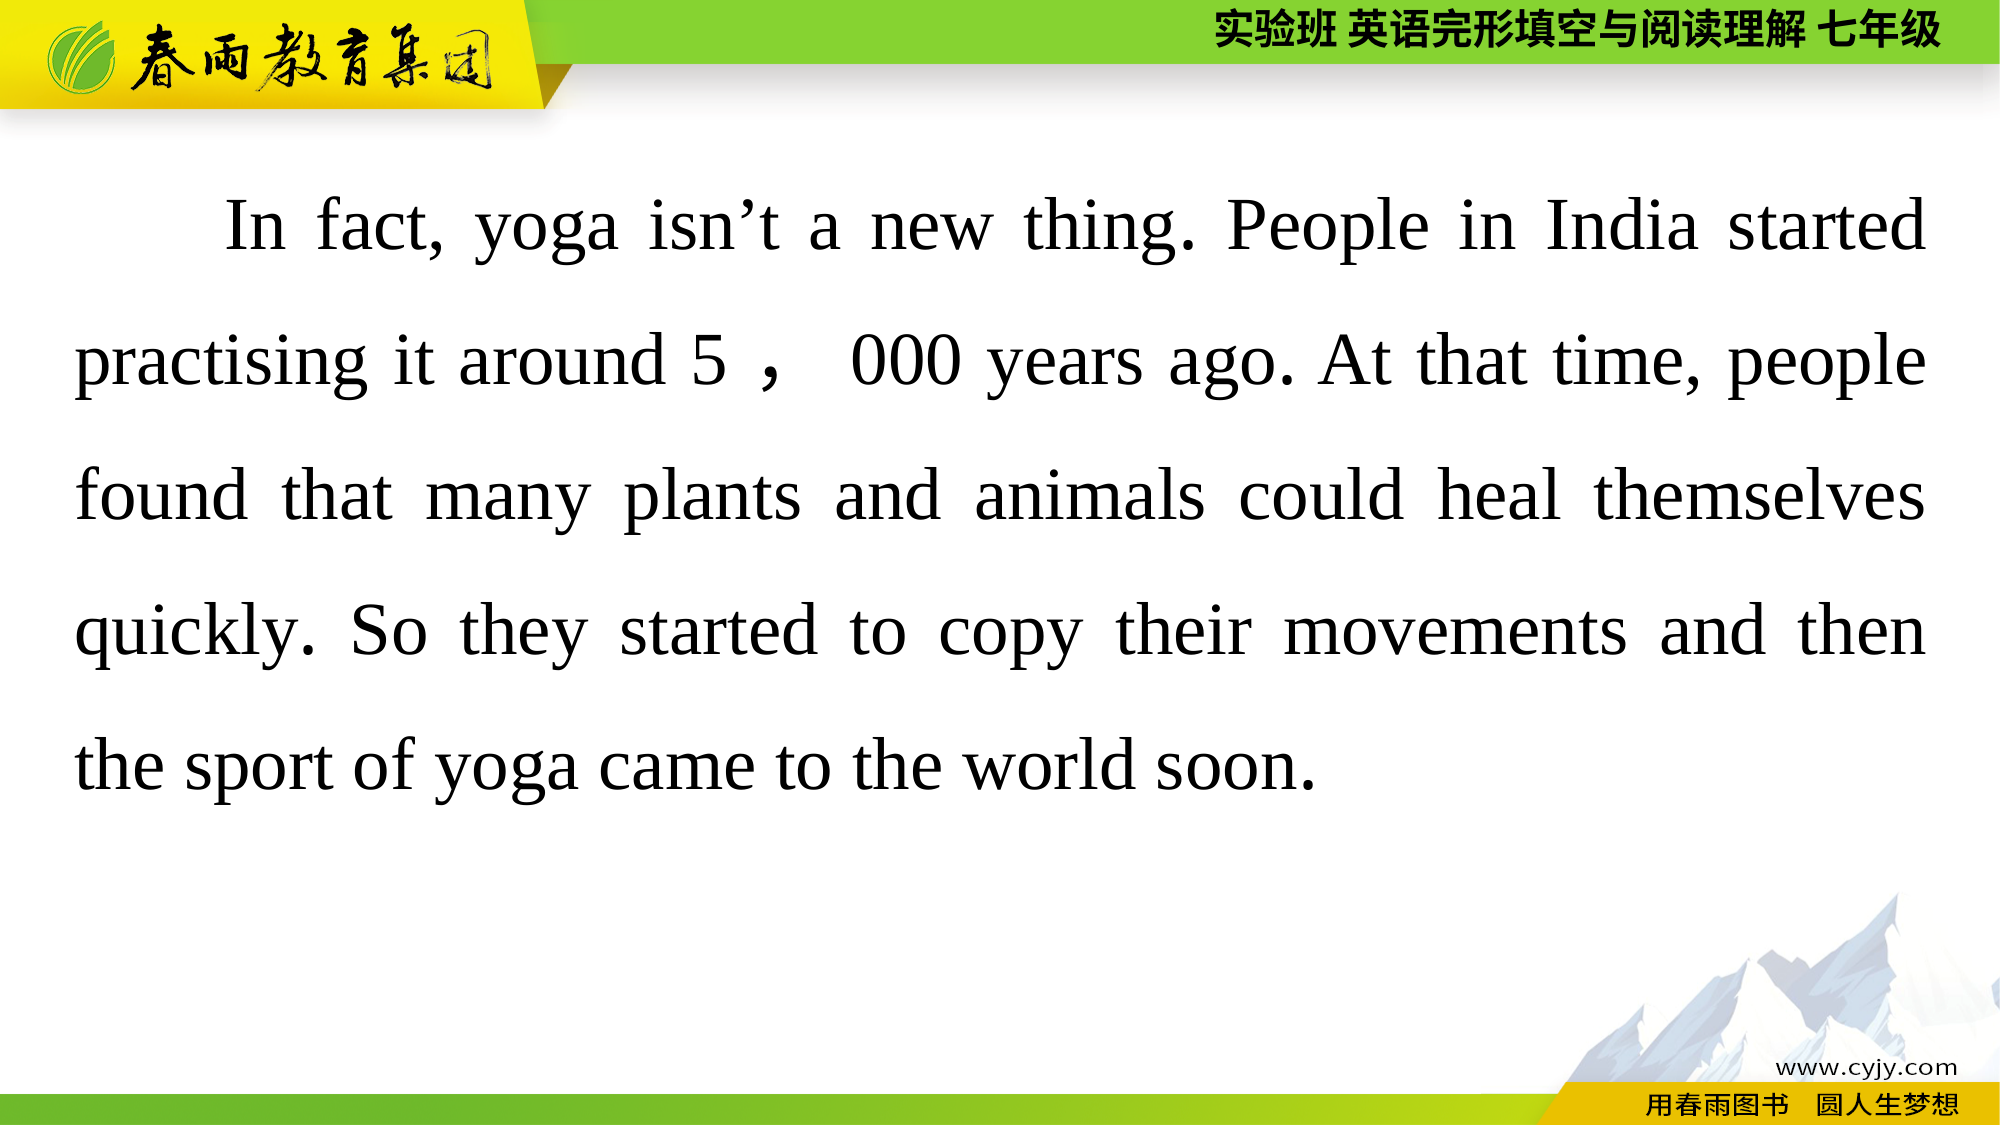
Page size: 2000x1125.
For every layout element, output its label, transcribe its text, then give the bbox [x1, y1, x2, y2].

list In fact, yoga isn’t a new thing. People in India started practising it around 5，000 years ago. At that time, people found that many plants and animals could heal themselves quickly. So they started to copy their movements and then the sport of yoga came to the world soon. [59, 122, 1944, 802]
picture [0, 0, 2000, 1125]
